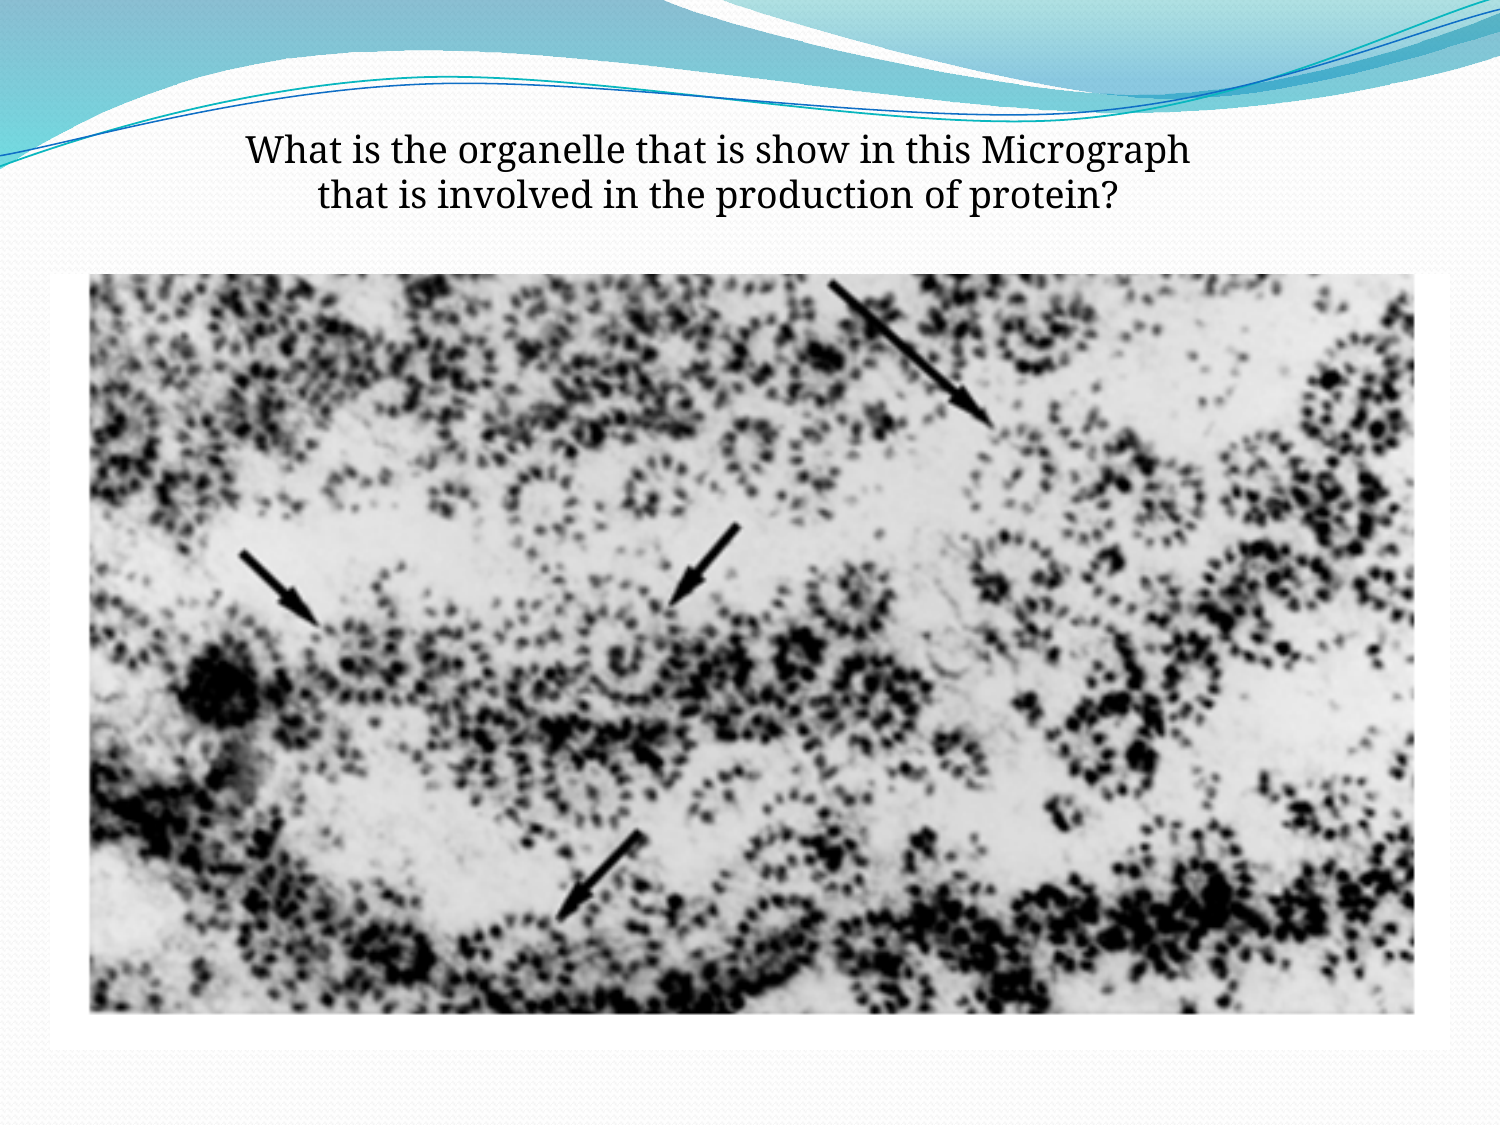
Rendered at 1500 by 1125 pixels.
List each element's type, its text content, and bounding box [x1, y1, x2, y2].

text_box What is the organelle that is show in this Micrograph that is involved in the production of protein? [224, 118, 1213, 224]
picture [49, 274, 1450, 1051]
